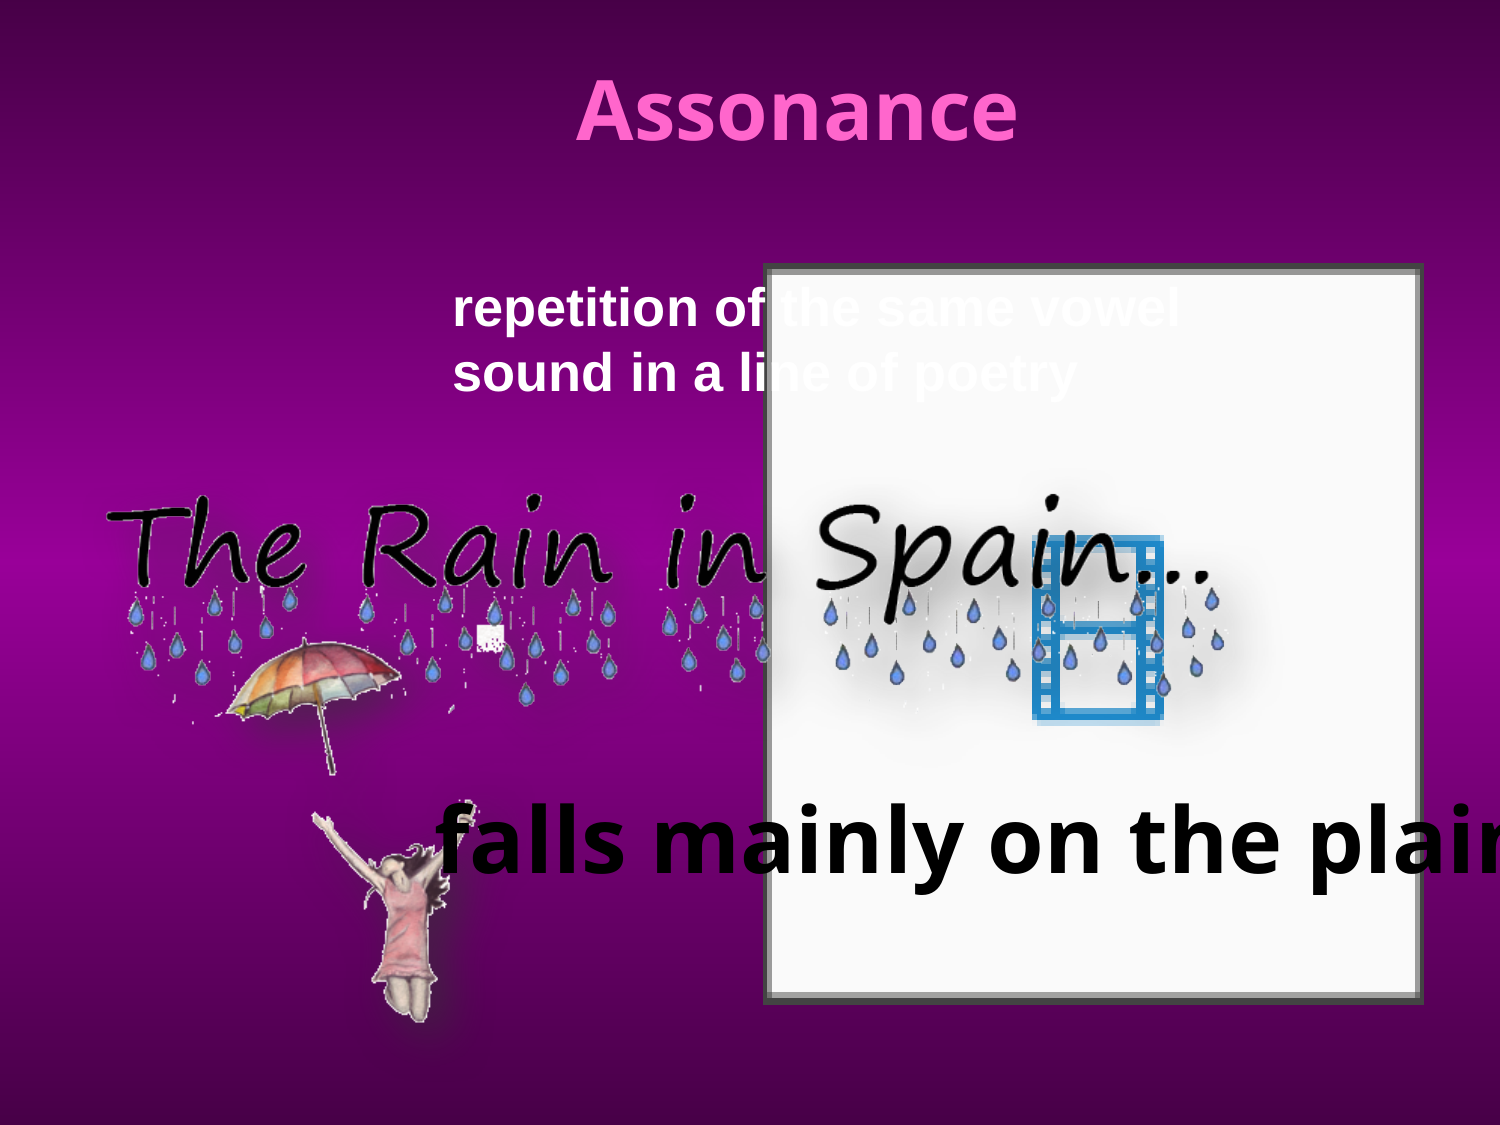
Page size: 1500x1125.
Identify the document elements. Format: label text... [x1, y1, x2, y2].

picture [93, 476, 1247, 1074]
text_box Assonance [561, 50, 1036, 165]
text_box falls mainly on the plain [1251, 774, 1500, 900]
text_box repetition of the same vowel sound in a line of poetry [437, 264, 1225, 410]
title [74, 45, 1426, 233]
